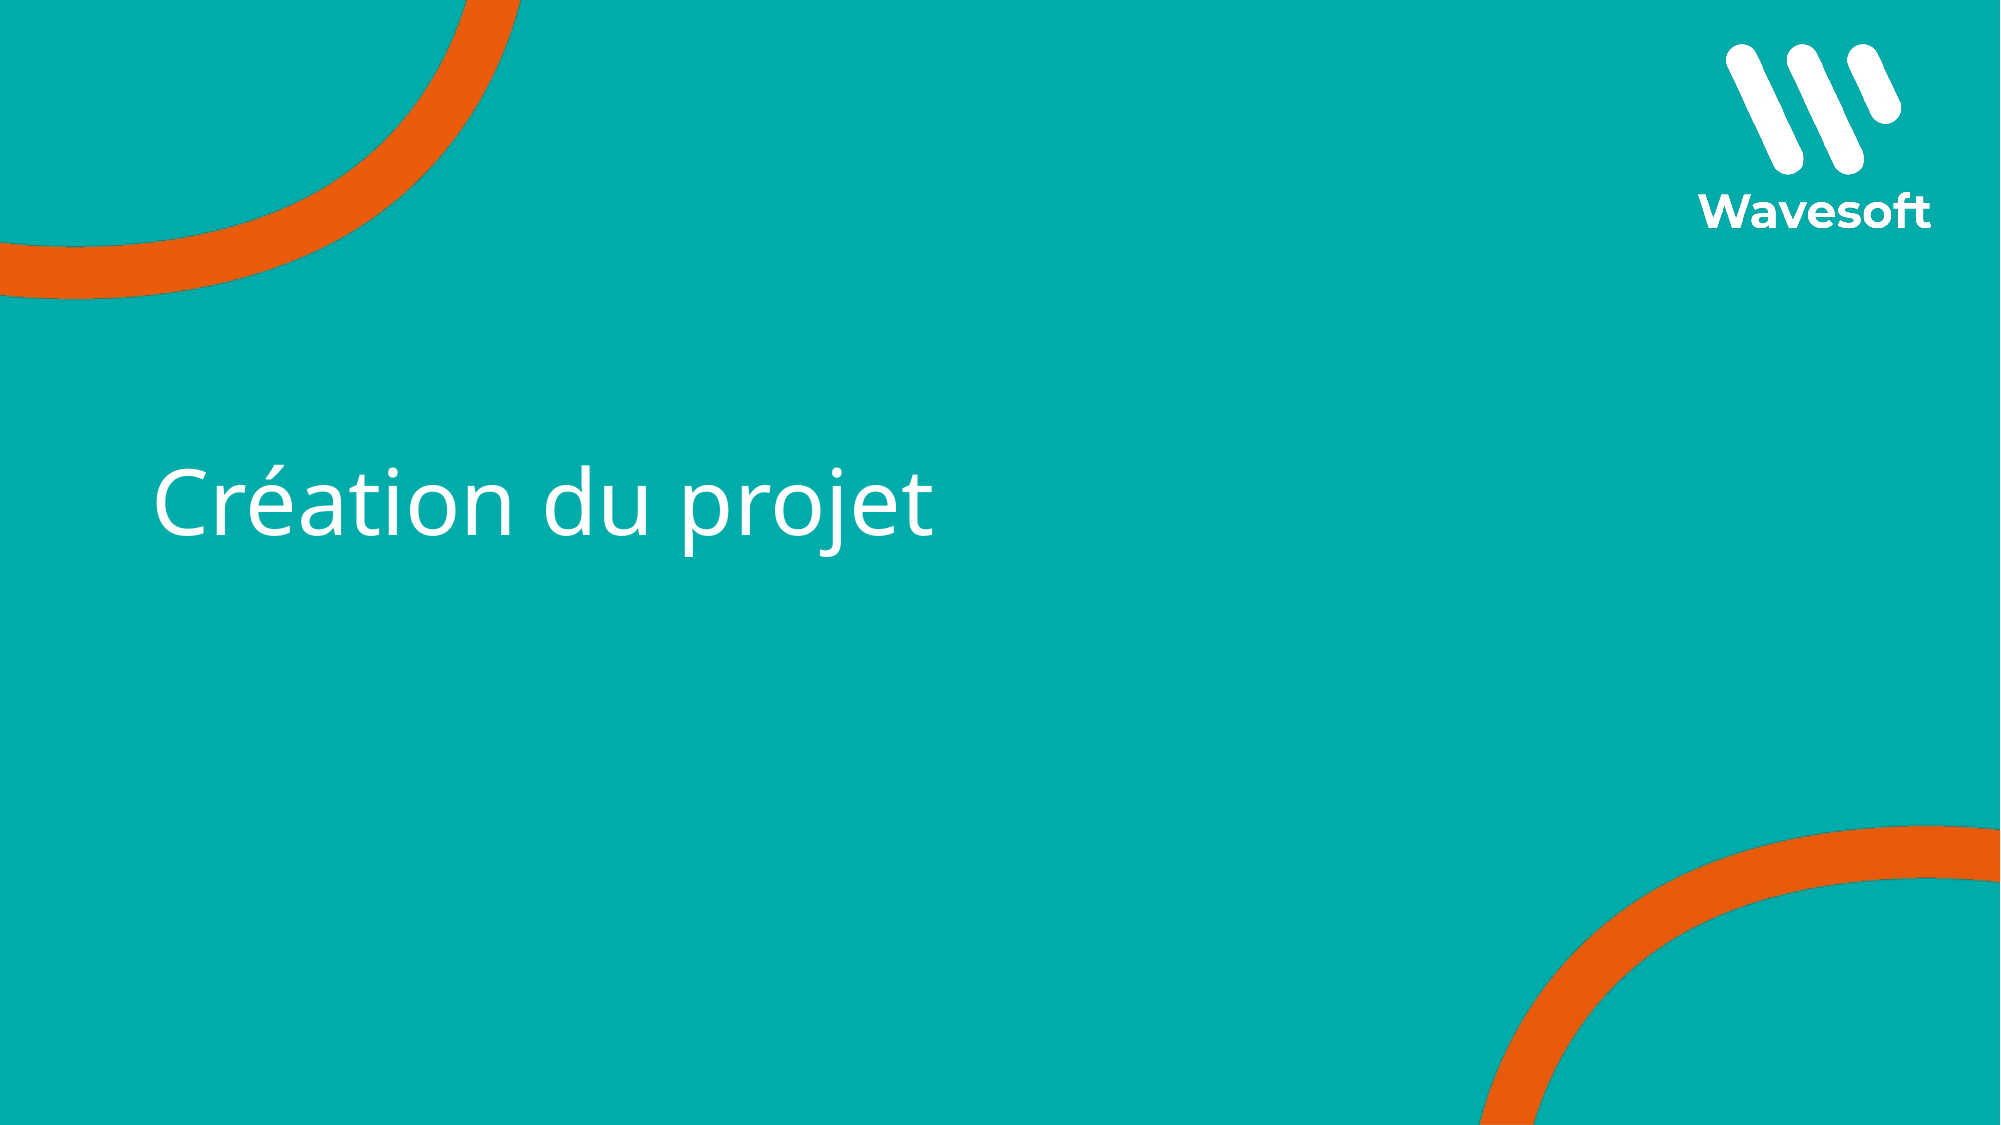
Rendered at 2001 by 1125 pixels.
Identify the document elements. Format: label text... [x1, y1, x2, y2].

title Création du projet [136, 415, 1862, 563]
picture [0, 0, 532, 310]
picture [1643, 0, 1984, 281]
picture [1469, 816, 2000, 1125]
